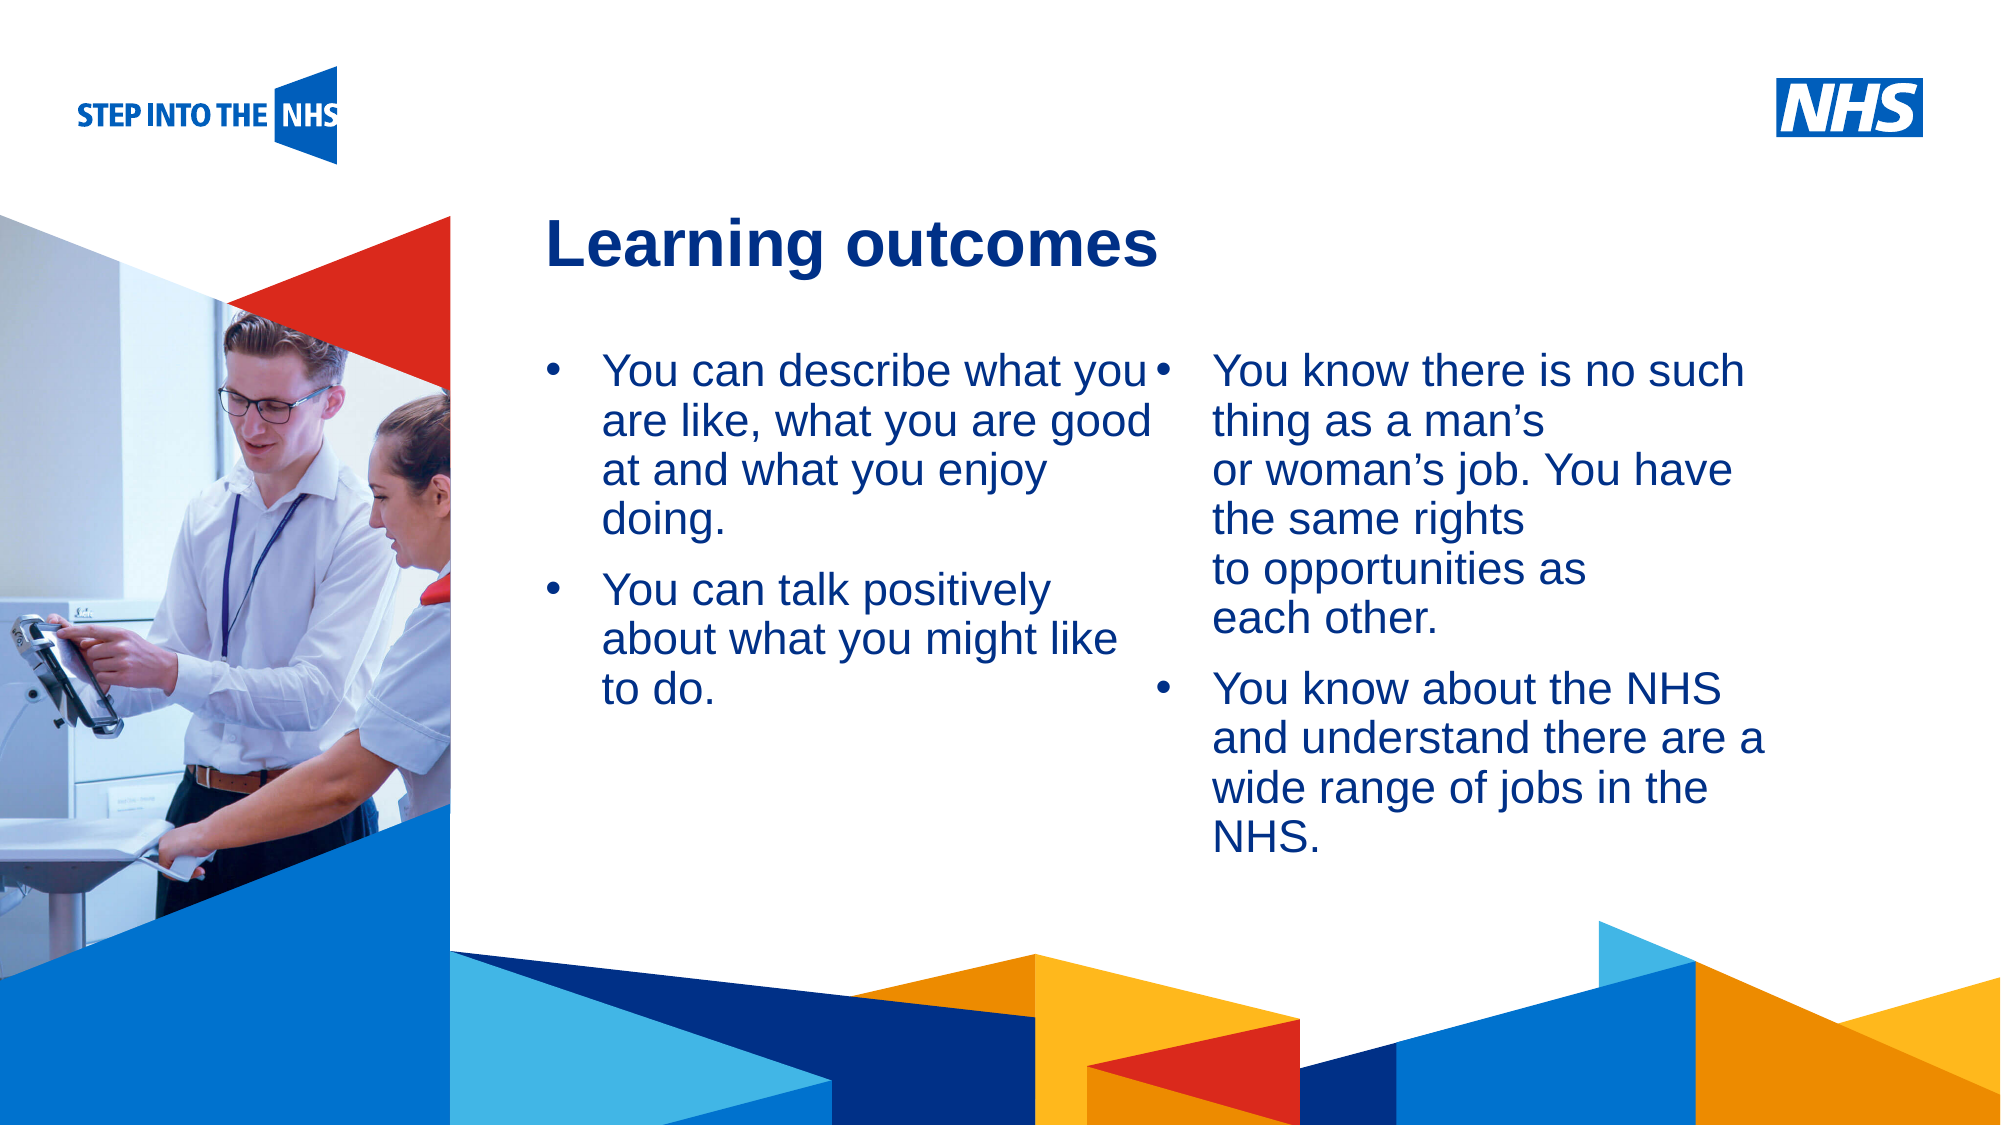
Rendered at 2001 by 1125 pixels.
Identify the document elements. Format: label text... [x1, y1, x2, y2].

picture [0, 214, 451, 981]
list You can describe what you are like, what you are good at and what you enjoy doing. You can talk positively about what you might like to do. You know there is no such thing as a man’s or woman’s job. You have the same rights to opportunities as each other. You know about the NHS and understand there are a wide range of jobs in the NHS. [545, 347, 1767, 917]
title Learning outcomes [545, 208, 1672, 296]
